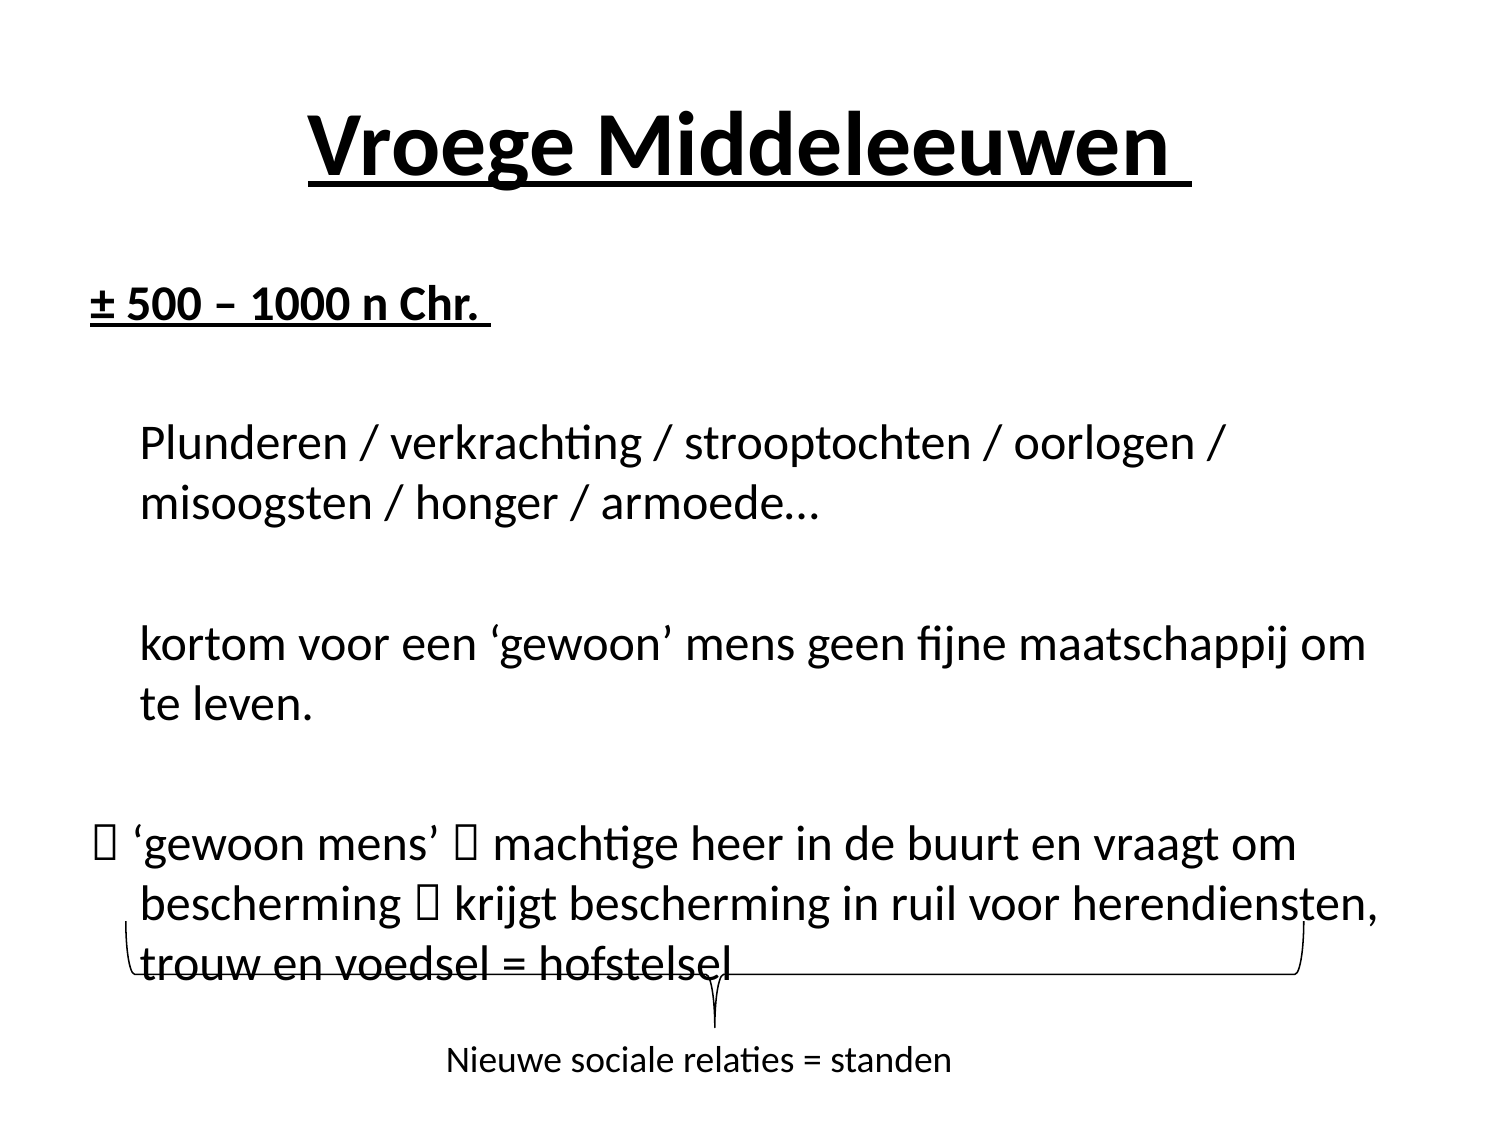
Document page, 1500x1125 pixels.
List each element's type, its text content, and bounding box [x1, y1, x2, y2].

text_box Nieuwe sociale relaties = standen [431, 1027, 987, 1088]
list ± 500 – 1000 n Chr. Plunderen / verkrachting / strooptochten / oorlogen / misoogsten / honger / armoede… kortom voor een ‘gewoon’ mens geen fijne maatschappij om te leven.  ‘gewoon mens’  machtige heer in de buurt en vraagt om bescherming  krijgt bescherming in ruil voor herendiensten, trouw en voedsel = hofstelsel [75, 262, 1425, 1005]
text_box [125, 921, 1305, 1027]
title Vroege Middeleeuwen [75, 45, 1425, 233]
